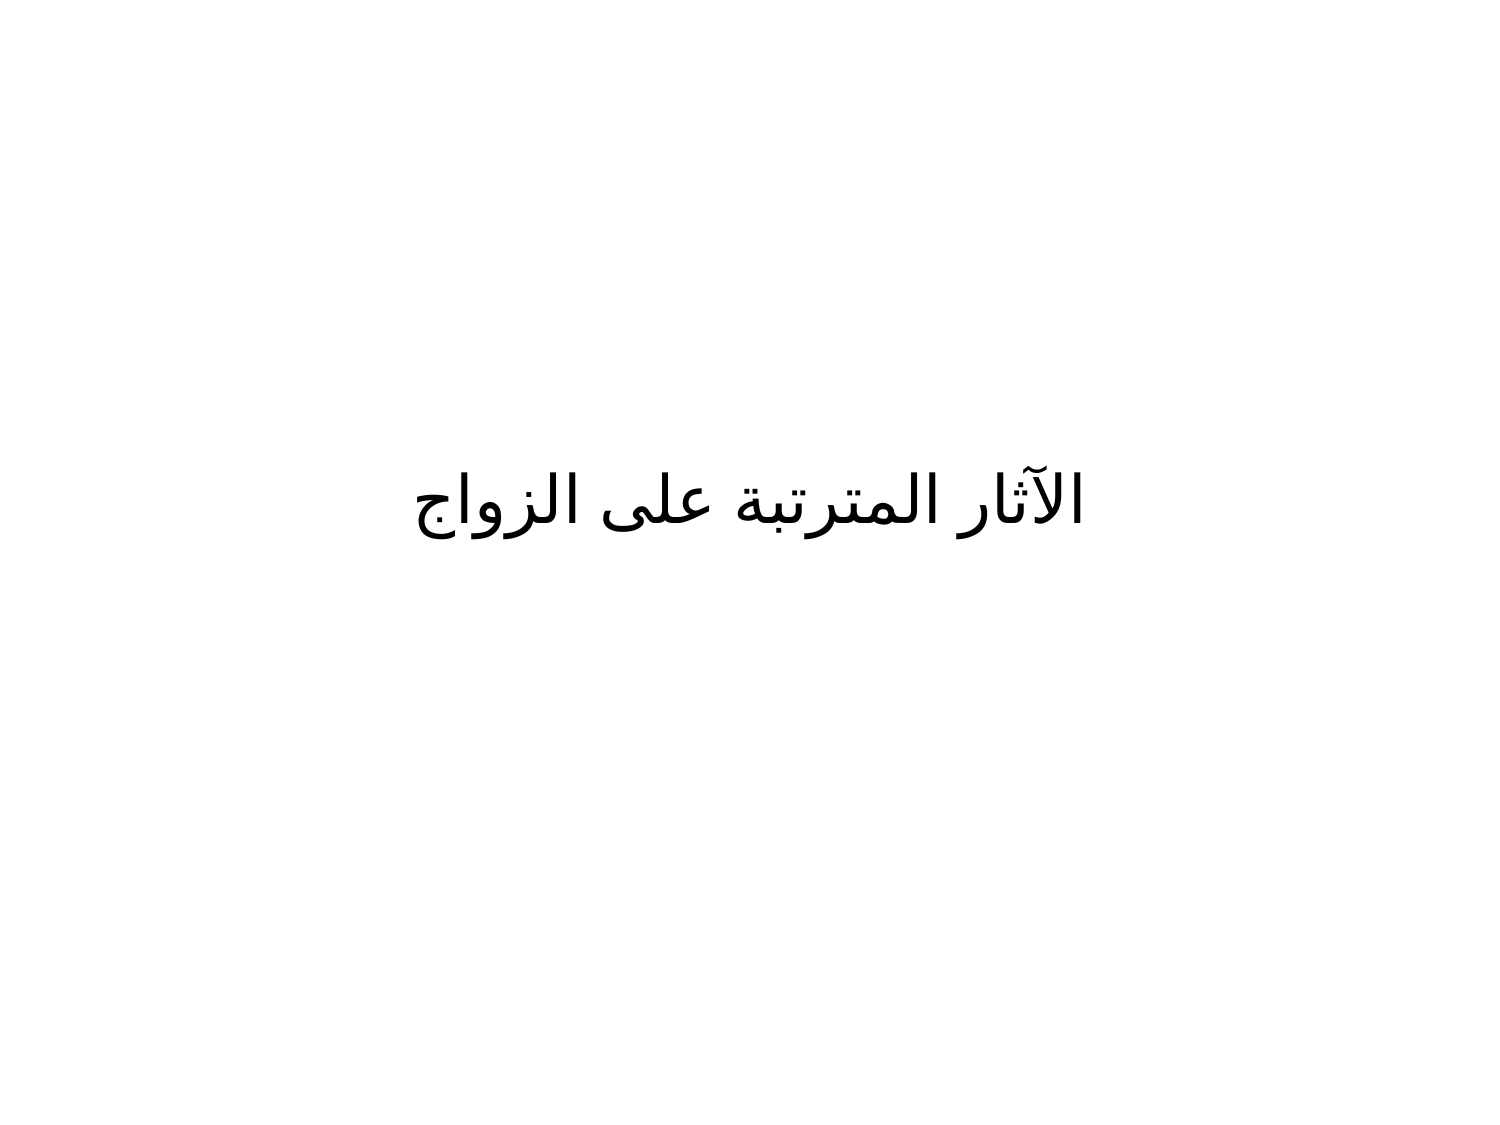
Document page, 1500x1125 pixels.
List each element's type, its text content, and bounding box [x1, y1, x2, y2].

list الآثار المترتبة على الزواج [75, 262, 1425, 1005]
